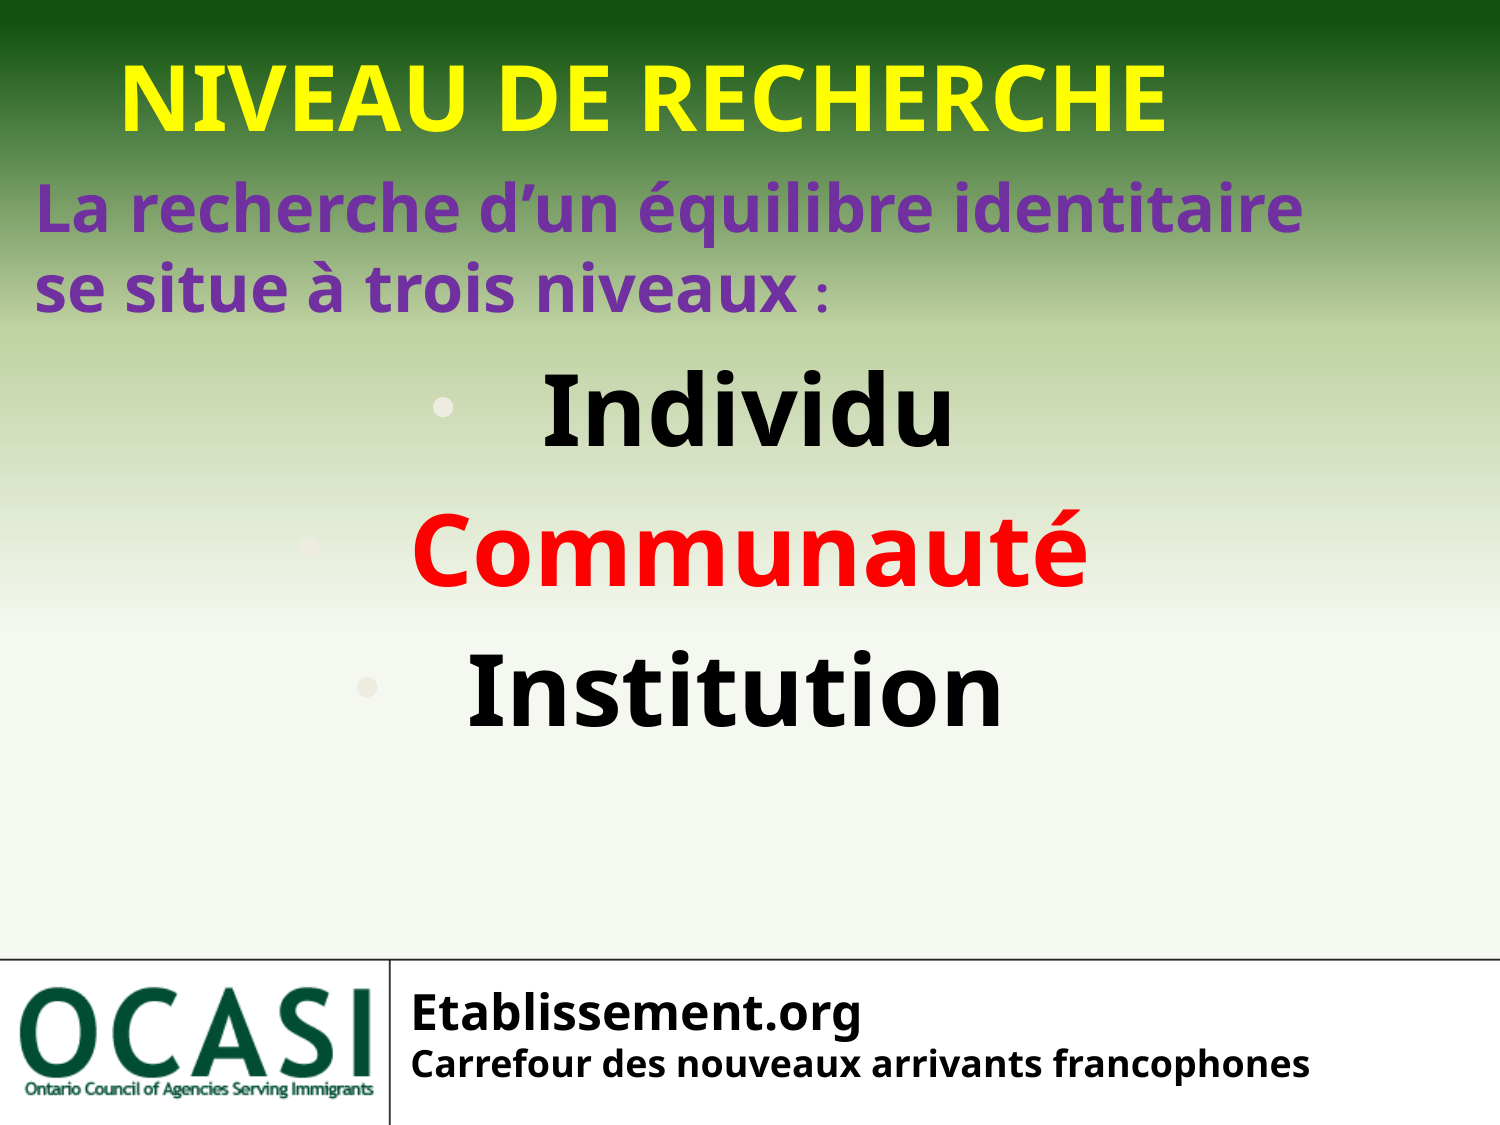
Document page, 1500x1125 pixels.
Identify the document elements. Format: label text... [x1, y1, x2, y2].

text_box La recherche d’un équilibre identitaire se situe à trois niveaux : Individu Communauté Institution [19, 158, 1370, 894]
text_box NIVEAU DE RECHERCHE [19, 30, 1295, 158]
text_box Etablissement.org Carrefour des nouveaux arrivants francophones [395, 972, 1400, 1093]
picture [0, 0, 1500, 1125]
